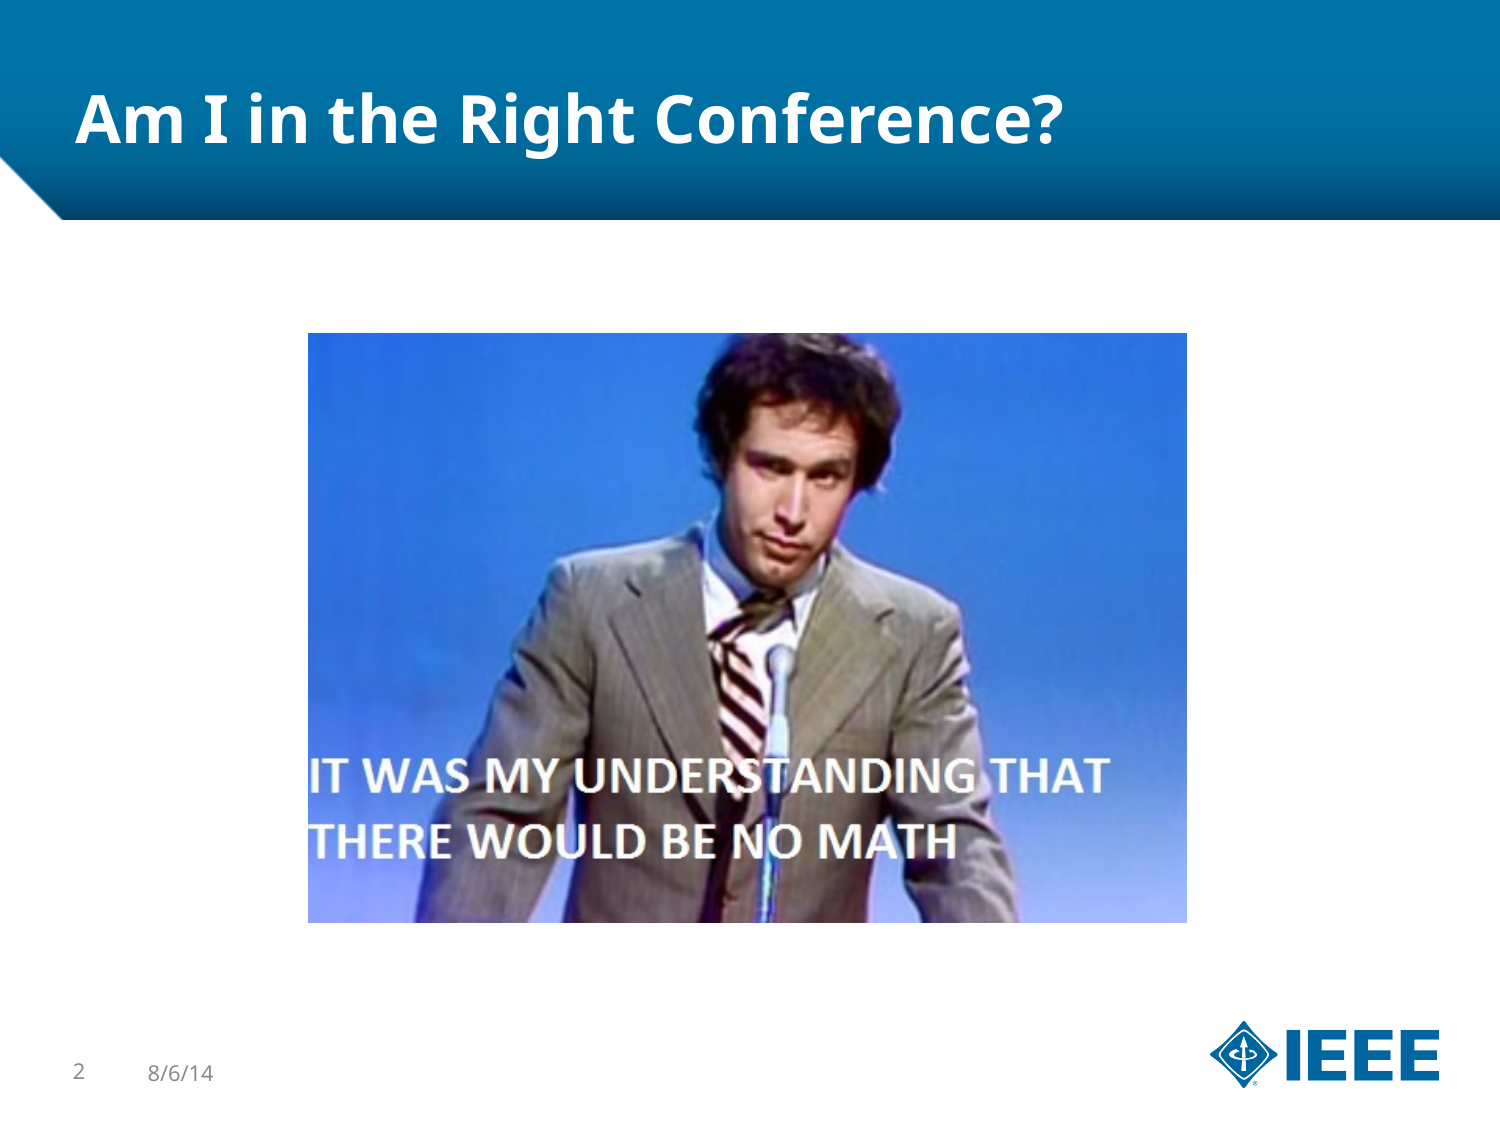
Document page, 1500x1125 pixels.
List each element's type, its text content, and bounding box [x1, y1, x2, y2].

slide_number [142, 1042, 412, 1103]
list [308, 333, 1187, 923]
slide_number 2 [72, 1042, 132, 1103]
picture [1210, 1021, 1439, 1088]
title Am I in the Right Conference? [60, 32, 1436, 202]
